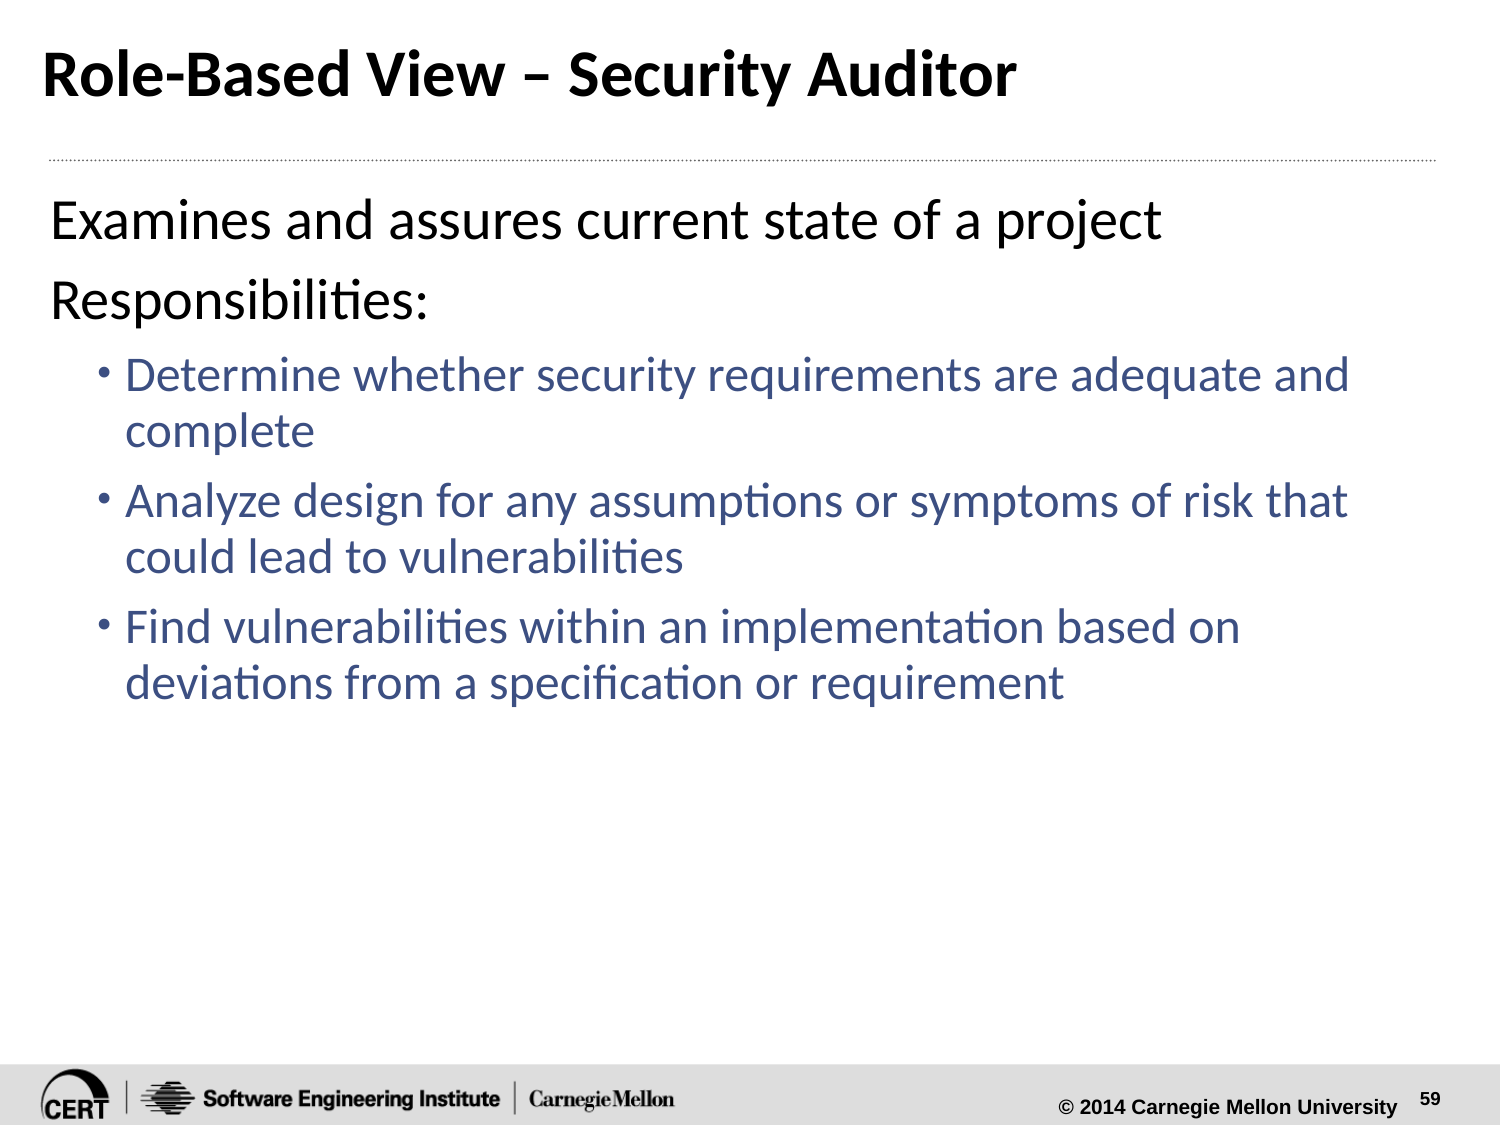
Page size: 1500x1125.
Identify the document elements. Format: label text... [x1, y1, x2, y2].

title Role-Based View – Security Auditor [42, 37, 1434, 155]
picture [24, 1065, 688, 1125]
list Examines and assures current state of a project Responsibilities: Determine whether security requirements are adequate and complete Analyze design for any assumptions or symptoms of risk that could lead to vulnerabilities Find vulnerabilities within an implementation based on deviations from a specification or requirement [49, 187, 1438, 1001]
